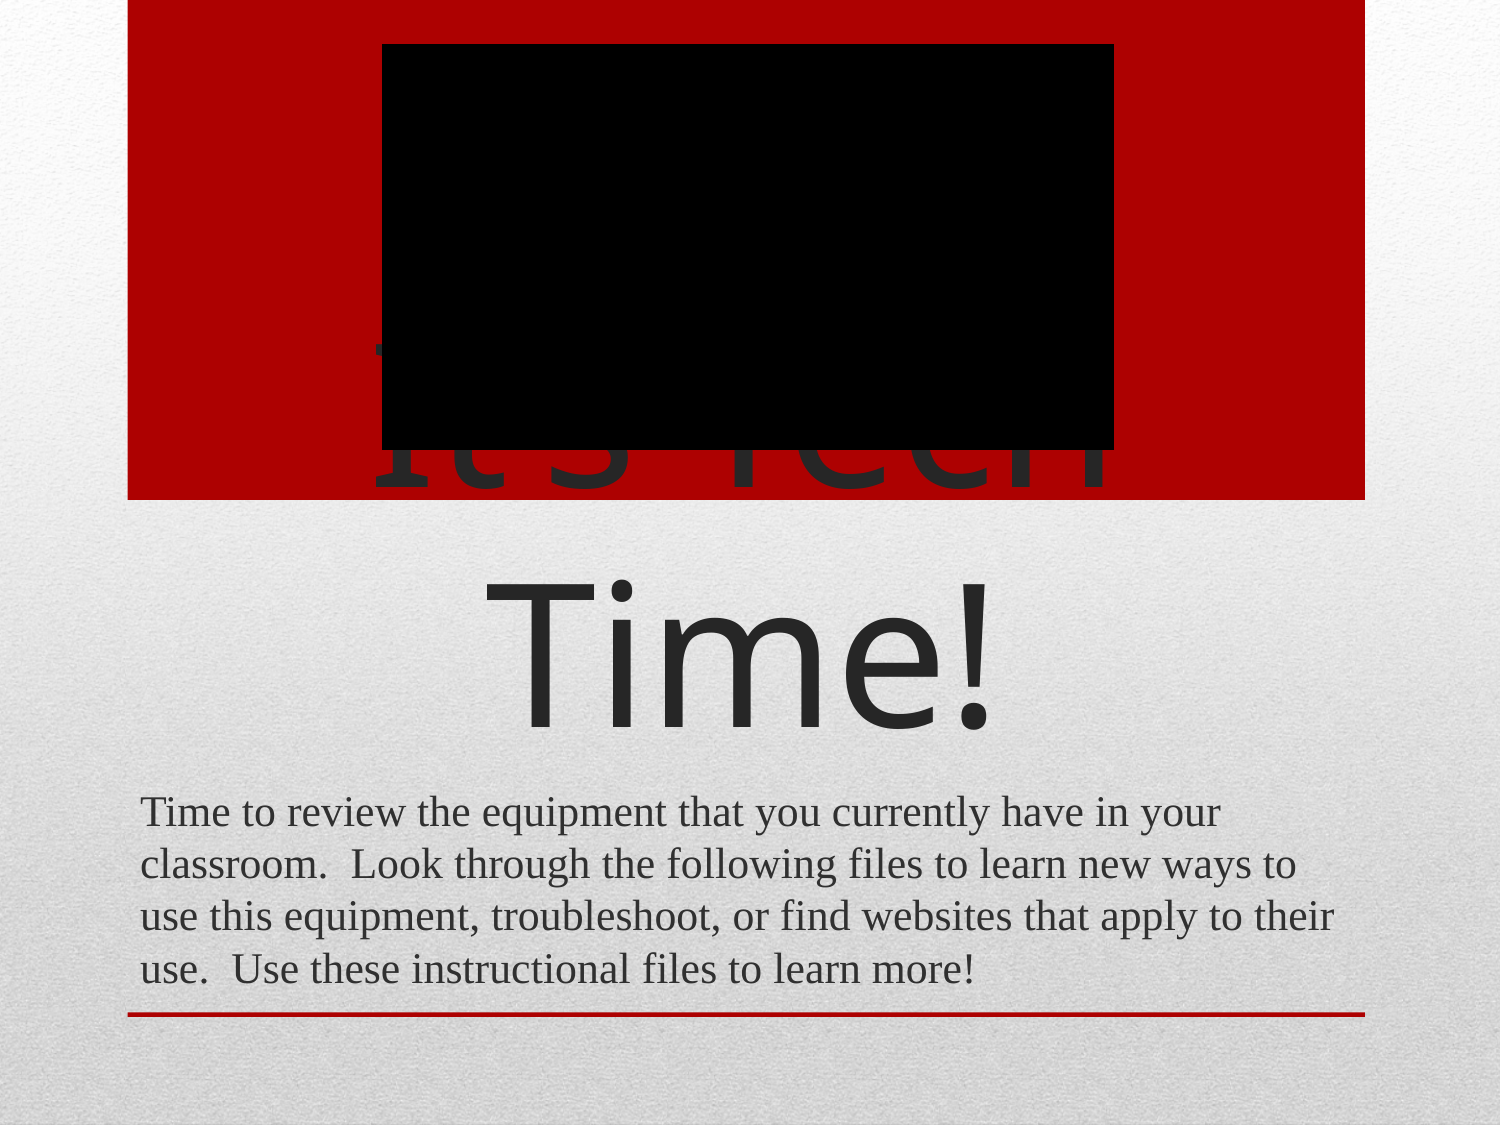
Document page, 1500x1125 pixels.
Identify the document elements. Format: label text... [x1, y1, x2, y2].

title It’s Tech Time! [125, 525, 1363, 774]
subtitle Time to review the equipment that you currently have in your classroom. Look through the following files to learn new ways to use this equipment, troubleshoot, or find websites that apply to their use. Use these instructional files to learn more! [125, 774, 1363, 1003]
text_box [380, 43, 1115, 452]
